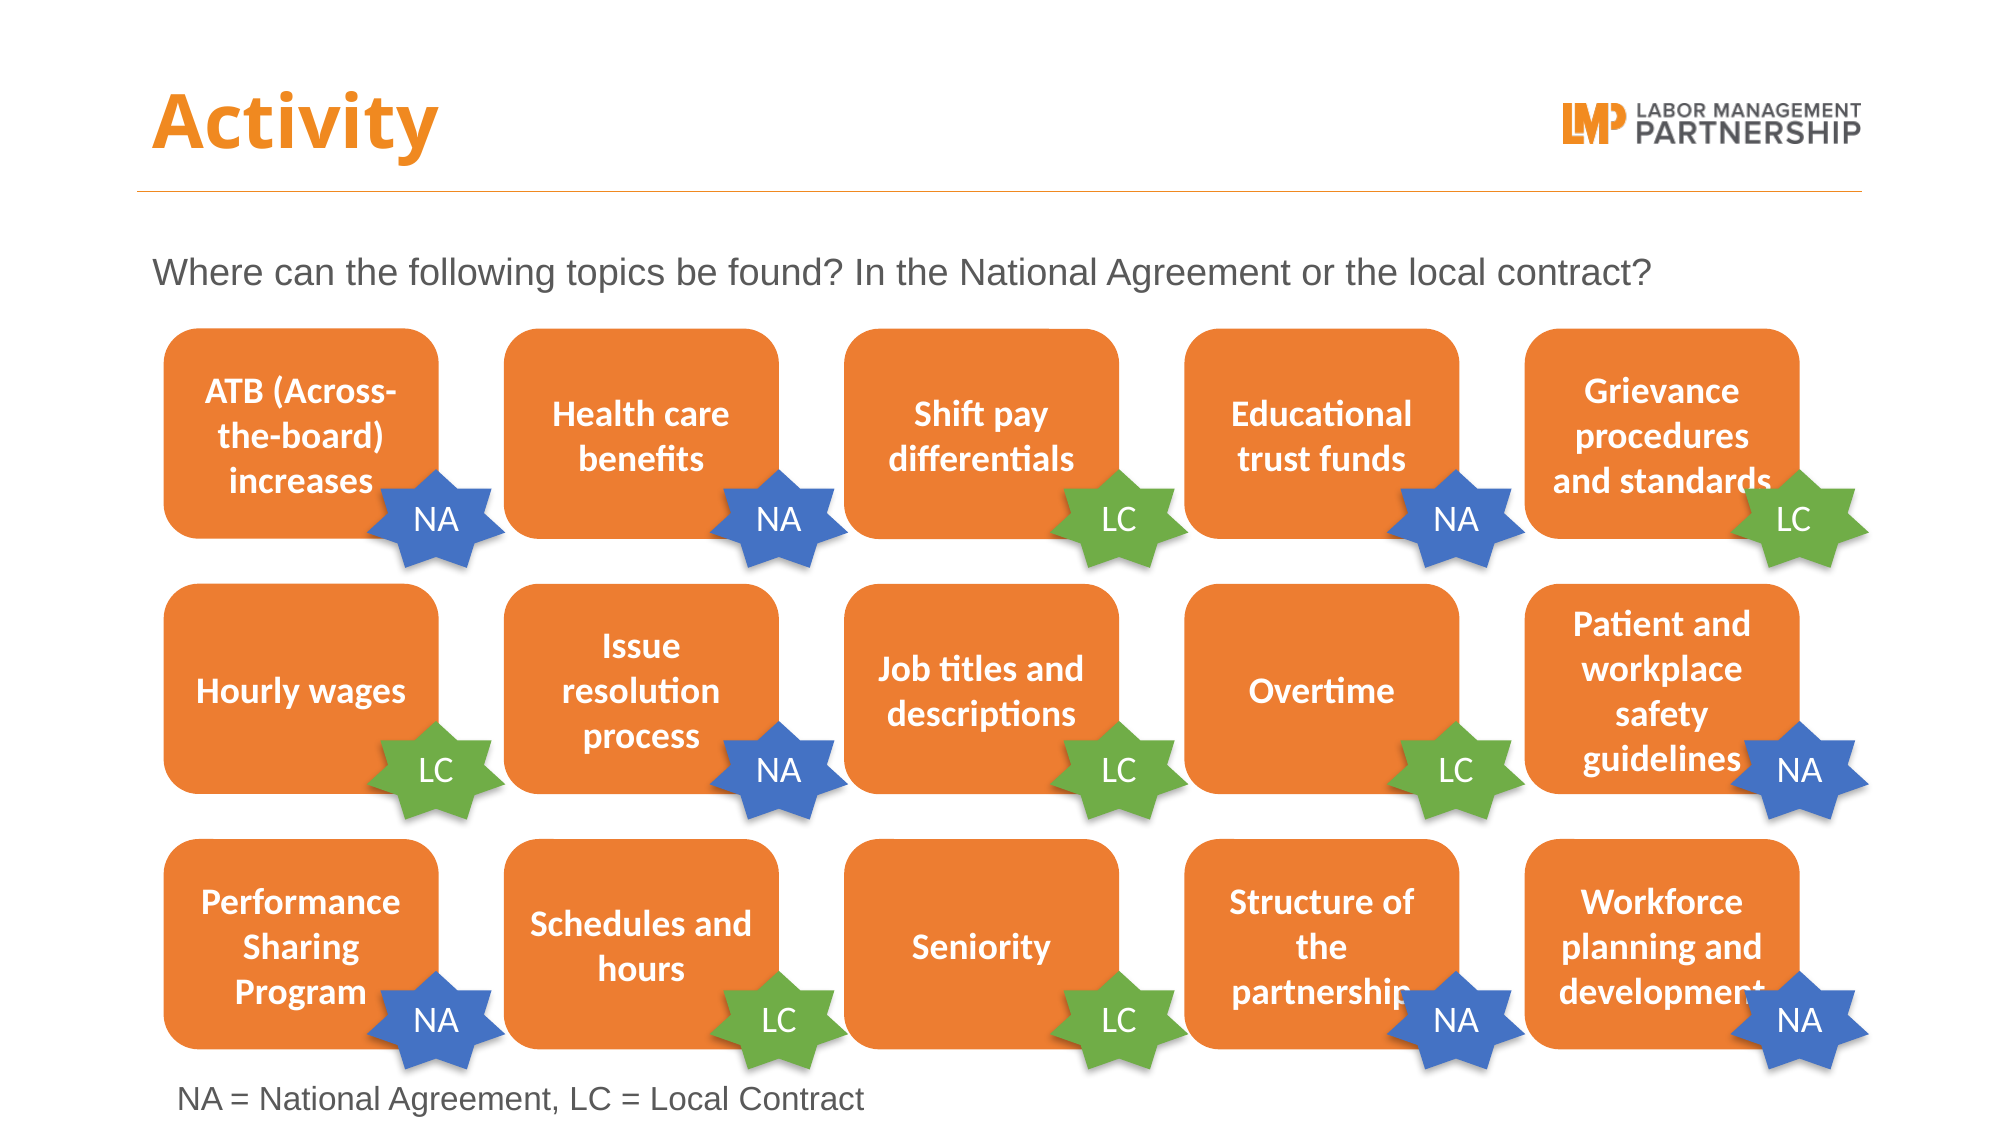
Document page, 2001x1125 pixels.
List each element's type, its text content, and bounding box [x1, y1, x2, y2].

text_box Issue resolution process [502, 582, 780, 796]
title Activity [137, 59, 1529, 188]
text_box LC [364, 719, 508, 821]
text_box NA [1728, 969, 1871, 1071]
text_box LC [1728, 467, 1871, 570]
text_box Patient and workplace safety guidelines [1523, 582, 1801, 796]
text_box Structure of the partnership [1183, 837, 1461, 1051]
text_box Seniority [843, 837, 1121, 1051]
text_box Job titles and descriptions [843, 582, 1121, 796]
text_box Schedules and hours [502, 837, 780, 1051]
text_box Grievance procedures and standards [1523, 329, 1801, 540]
text_box Workforce planning and development [1523, 837, 1801, 1051]
text_box NA = National Agreement, LC = Local Contract [162, 1069, 1361, 1125]
text_box ATB (Across-the-board) increases [162, 329, 440, 540]
list Where can the following topics be found? In the National Agreement or the local contract? [137, 240, 1821, 329]
text_box NA [1384, 969, 1528, 1071]
text_box NA [364, 467, 508, 570]
text_box LC [1384, 719, 1528, 821]
text_box NA [707, 467, 851, 570]
text_box LC [1047, 969, 1191, 1071]
text_box Hourly wages [162, 582, 440, 796]
text_box Performance Sharing Program [162, 837, 440, 1051]
text_box NA [1728, 719, 1871, 821]
text_box NA [707, 719, 851, 821]
text_box LC [1047, 719, 1191, 821]
text_box LC [1047, 467, 1191, 570]
text_box Health care benefits [502, 329, 780, 540]
picture [1562, 103, 1863, 144]
text_box NA [364, 969, 508, 1071]
text_box Educational trust funds [1183, 329, 1461, 540]
text_box NA [1384, 467, 1528, 570]
text_box Overtime [1183, 582, 1461, 796]
text_box LC [707, 969, 851, 1071]
text_box Shift pay differentials [843, 329, 1121, 541]
